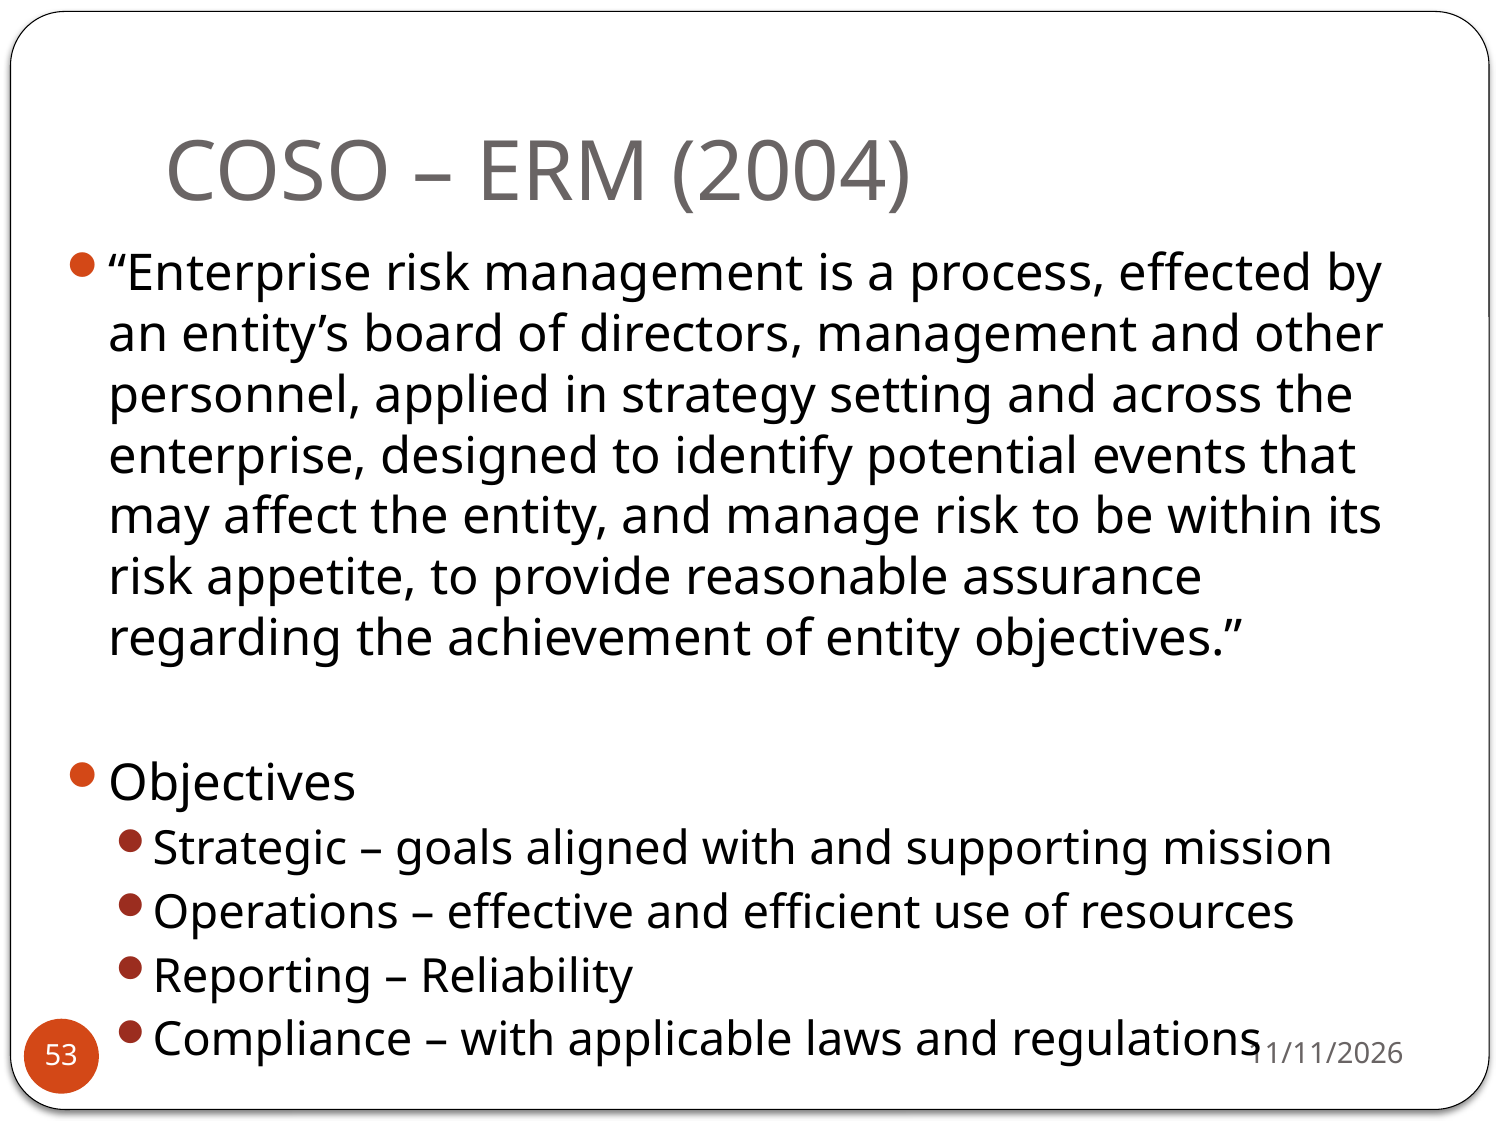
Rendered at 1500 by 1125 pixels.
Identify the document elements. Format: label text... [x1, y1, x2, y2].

list “Enterprise risk management is a process, effected by an entity’s board of directors, management and other personnel, applied in strategy setting and across the enterprise, designed to identify potential events that may affect the entity, and manage risk to be within its risk appetite, to provide reasonable assurance regarding the achievement of entity objectives.” Objectives Strategic – goals aligned with and supporting mission Operations – effective and efficient use of resources Reporting – Reliability Compliance – with applicable laws and regulations [51, 232, 1465, 1082]
slide_number 53 [23, 1018, 99, 1094]
title COSO – ERM (2004) [150, 45, 1425, 232]
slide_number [1012, 1015, 1419, 1094]
